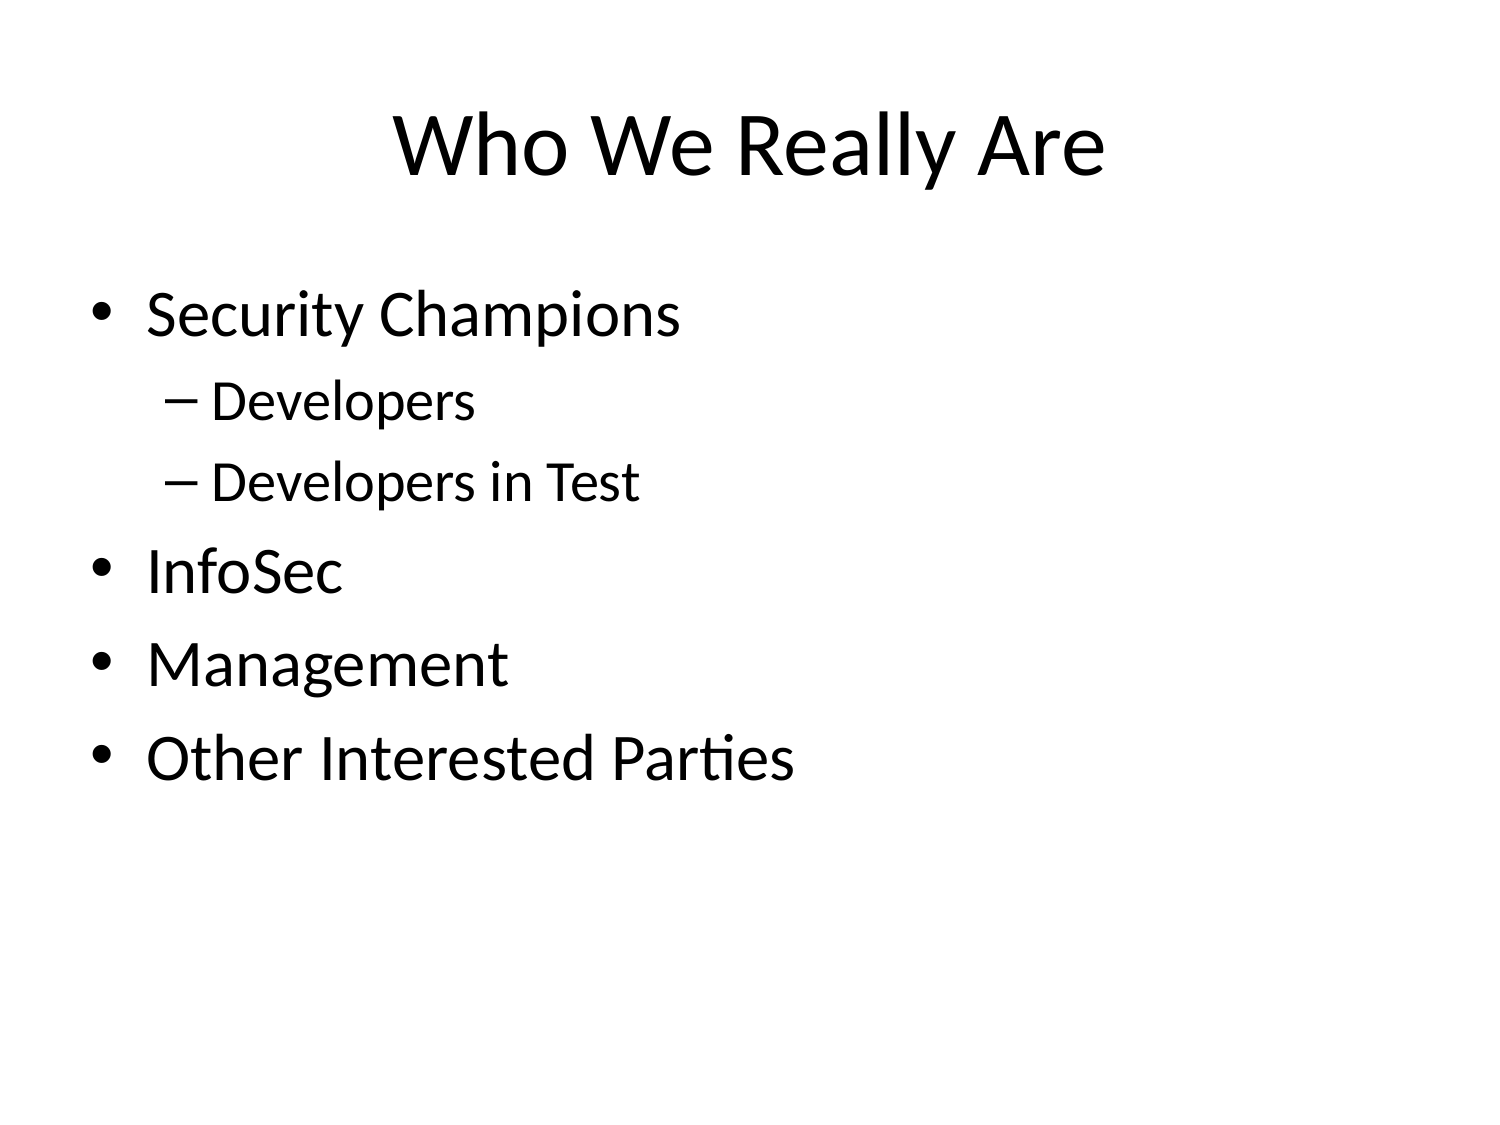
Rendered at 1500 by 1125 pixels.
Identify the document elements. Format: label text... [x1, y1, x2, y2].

list Security Champions Developers Developers in Test InfoSec Management Other Interested Parties [75, 262, 1425, 1005]
title Who We Really Are [75, 45, 1425, 233]
